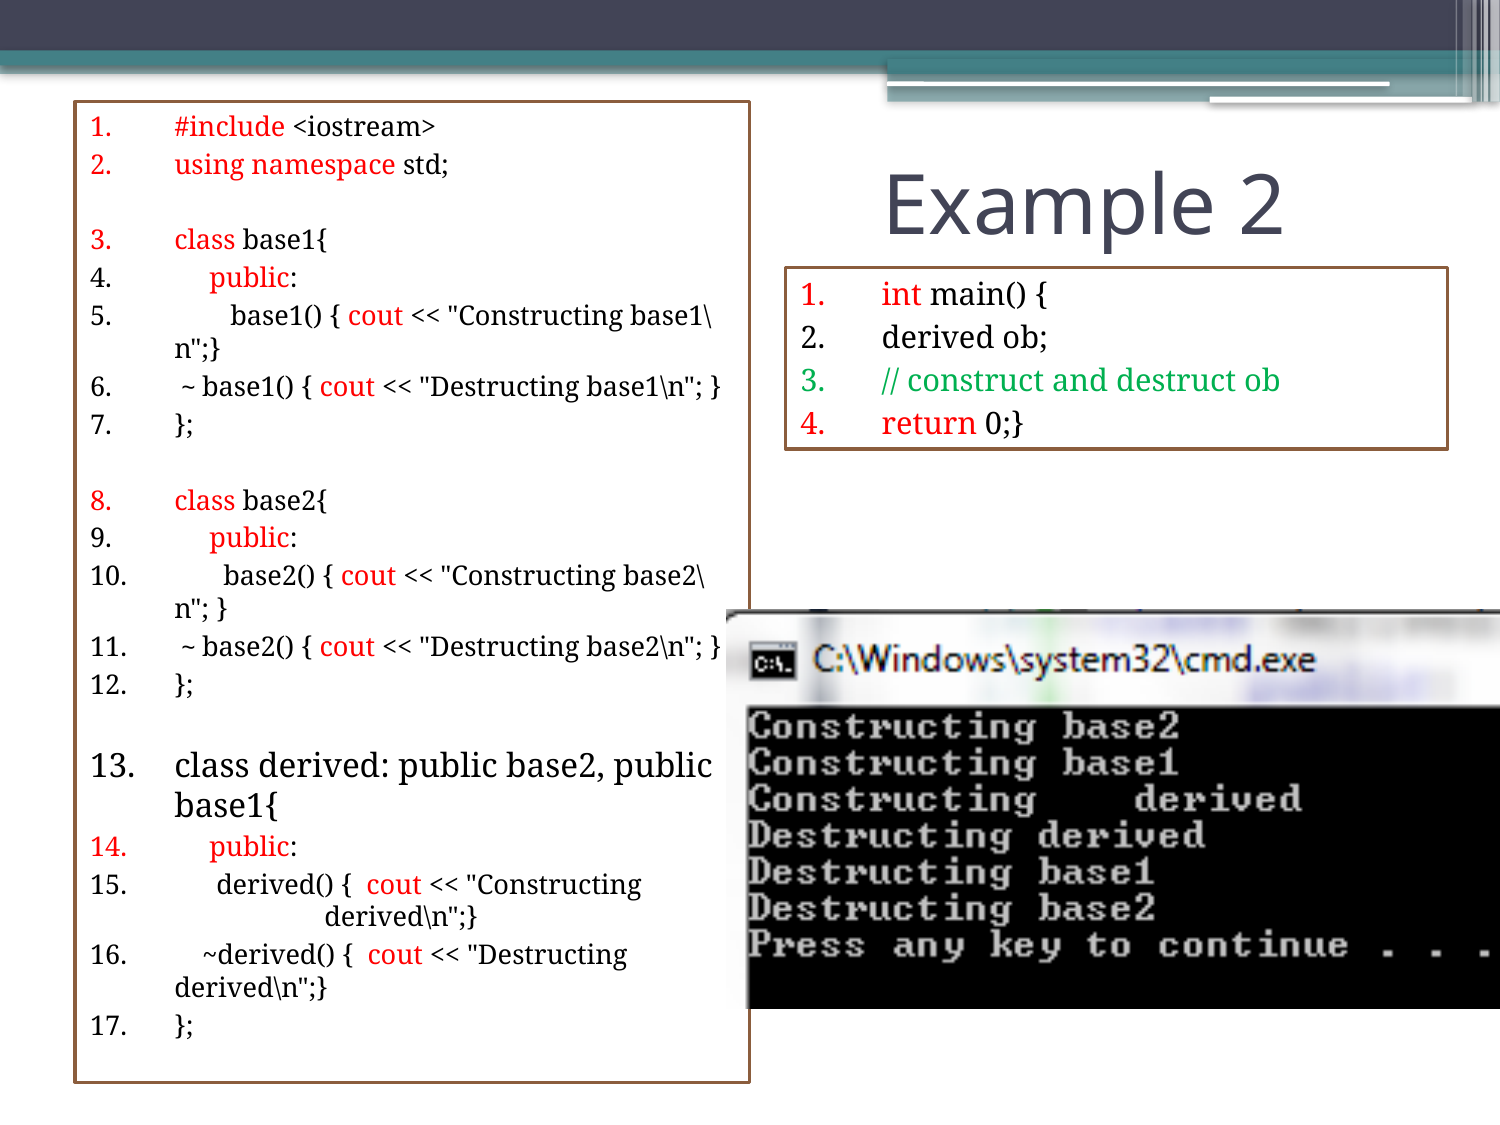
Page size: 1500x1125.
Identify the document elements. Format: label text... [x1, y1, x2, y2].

text_box #include <iostream> using namespace std; class base1{ public: base1() { cout << "Constructing base1\n";} ~ base1() { cout << "Destructing base1\n"; } }; class base2{ public: base2() { cout << "Constructing base2\n"; } ~ base2() { cout << "Destructing base2\n"; } }; class derived: public base2, public base1{ public: derived() { cout << "Constructing derived\n";} ~derived() { cout << "Destructing derived\n";} }; [73, 100, 751, 1084]
text_box int main() { derived ob; // construct and destruct ob return 0;} [784, 266, 1449, 451]
picture [726, 609, 1500, 1009]
title Example 2 [868, 113, 1414, 266]
